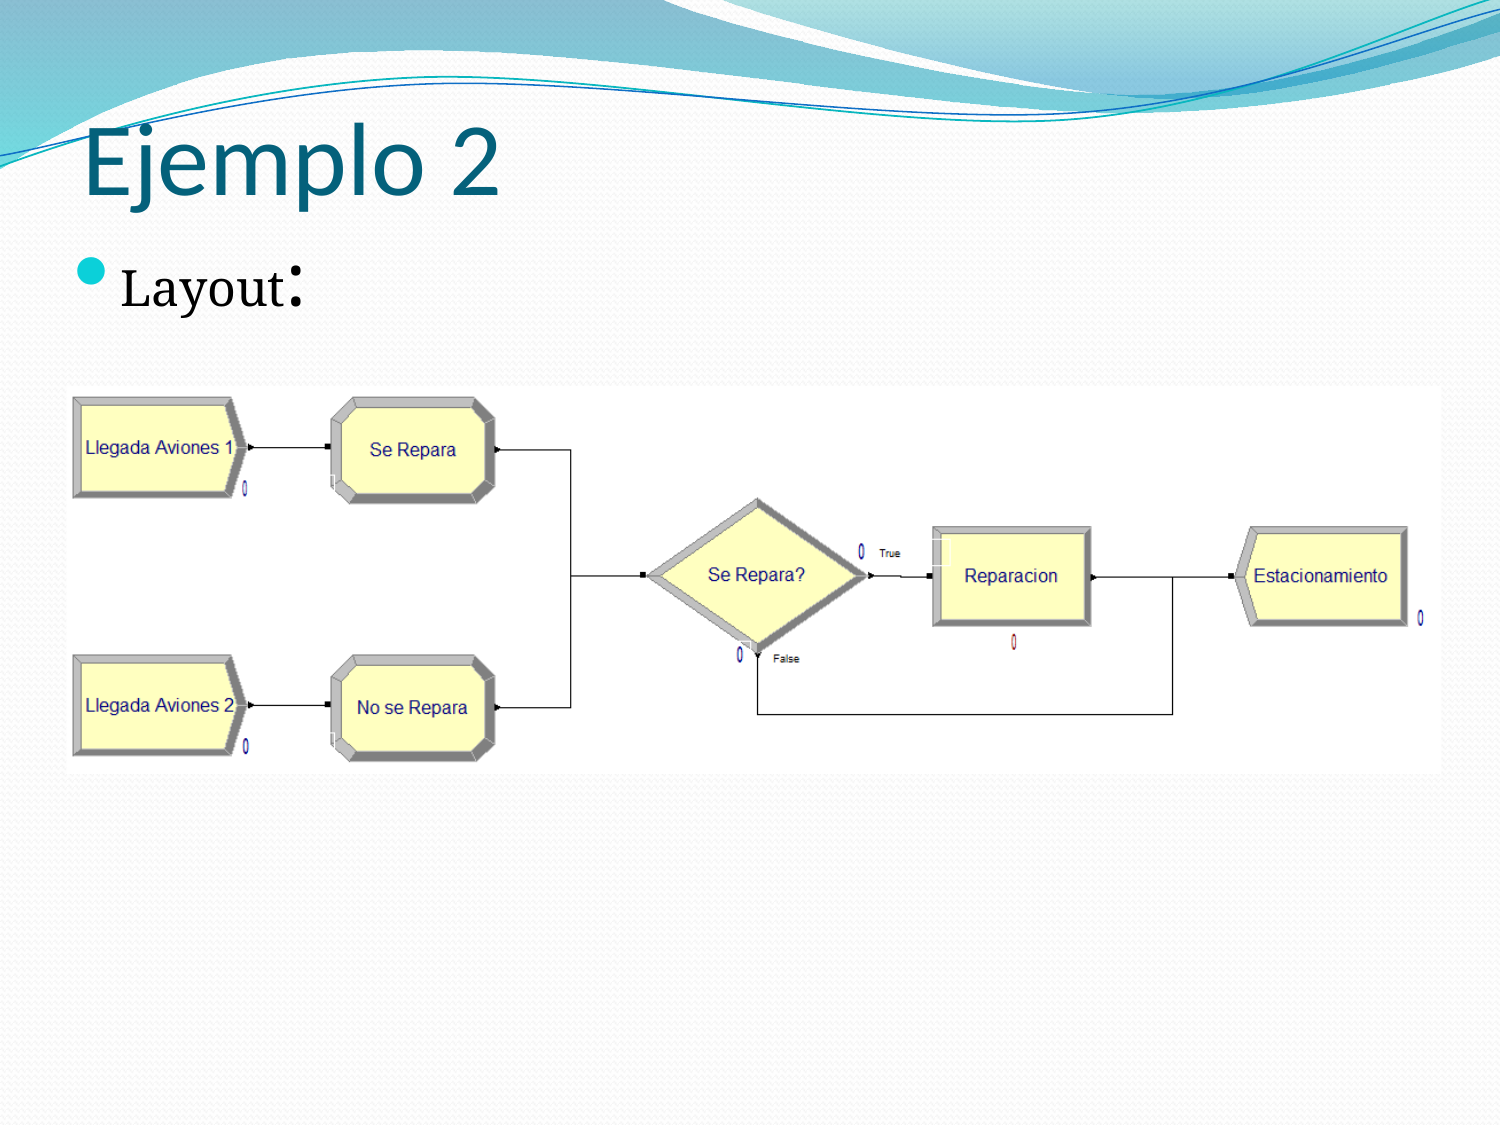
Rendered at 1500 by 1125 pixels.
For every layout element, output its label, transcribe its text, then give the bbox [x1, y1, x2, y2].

text_box Layout: [58, 234, 1409, 955]
title Ejemplo 2 [82, 82, 1232, 216]
picture [66, 386, 1442, 774]
